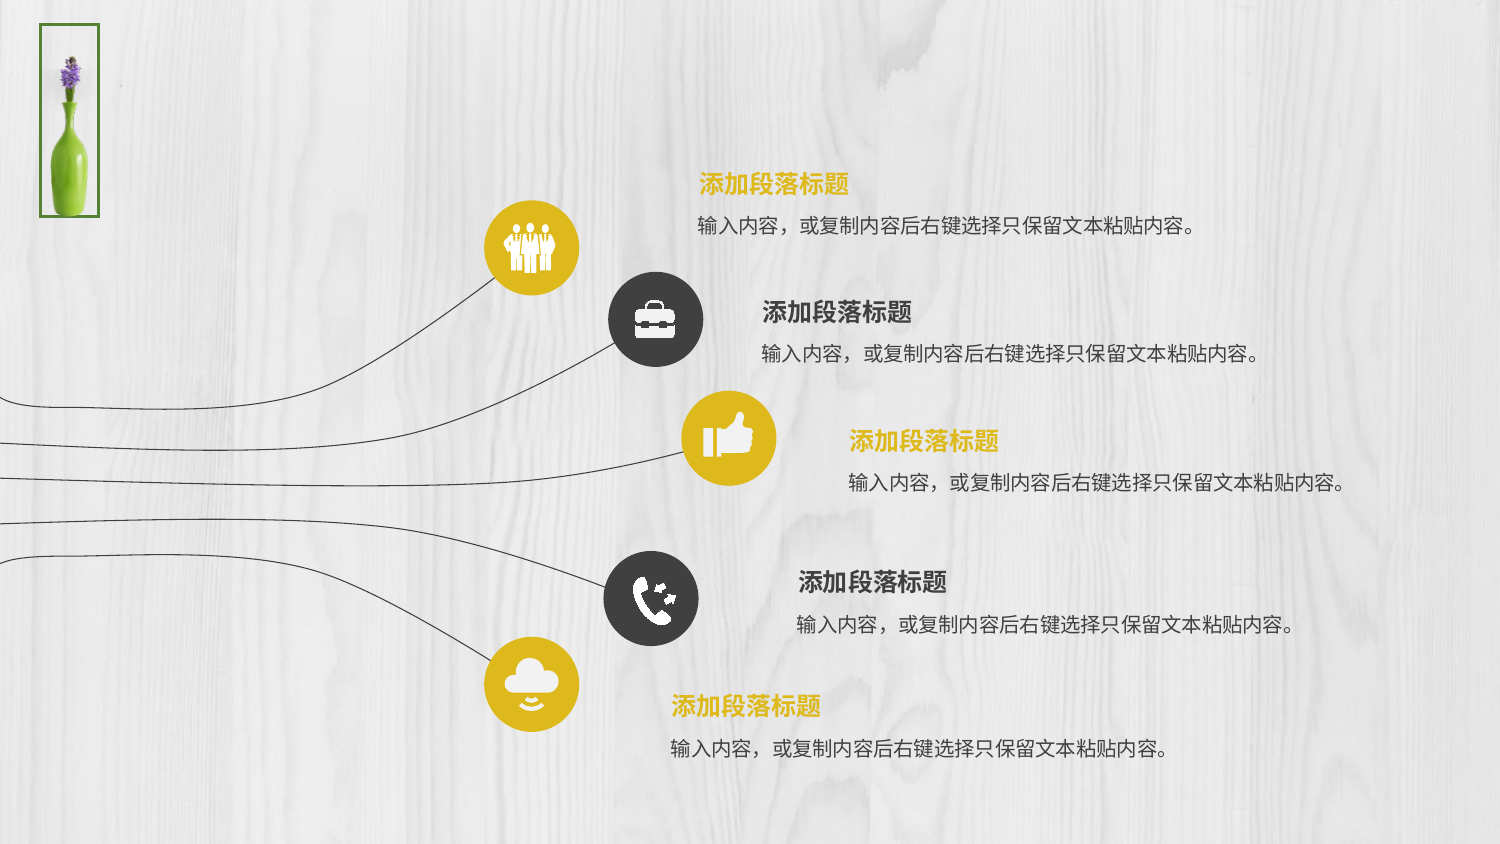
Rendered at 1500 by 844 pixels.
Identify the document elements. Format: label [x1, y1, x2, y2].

text_box [0, 519, 699, 647]
text_box [634, 669, 1228, 769]
picture [42, 26, 97, 200]
picture [0, 0, 1500, 844]
text_box [0, 271, 704, 451]
text_box [0, 200, 580, 271]
text_box [661, 147, 1255, 246]
text_box [725, 275, 1319, 374]
text_box [760, 545, 1354, 645]
text_box [0, 390, 777, 486]
text_box [0, 554, 580, 732]
text_box [811, 404, 1406, 503]
